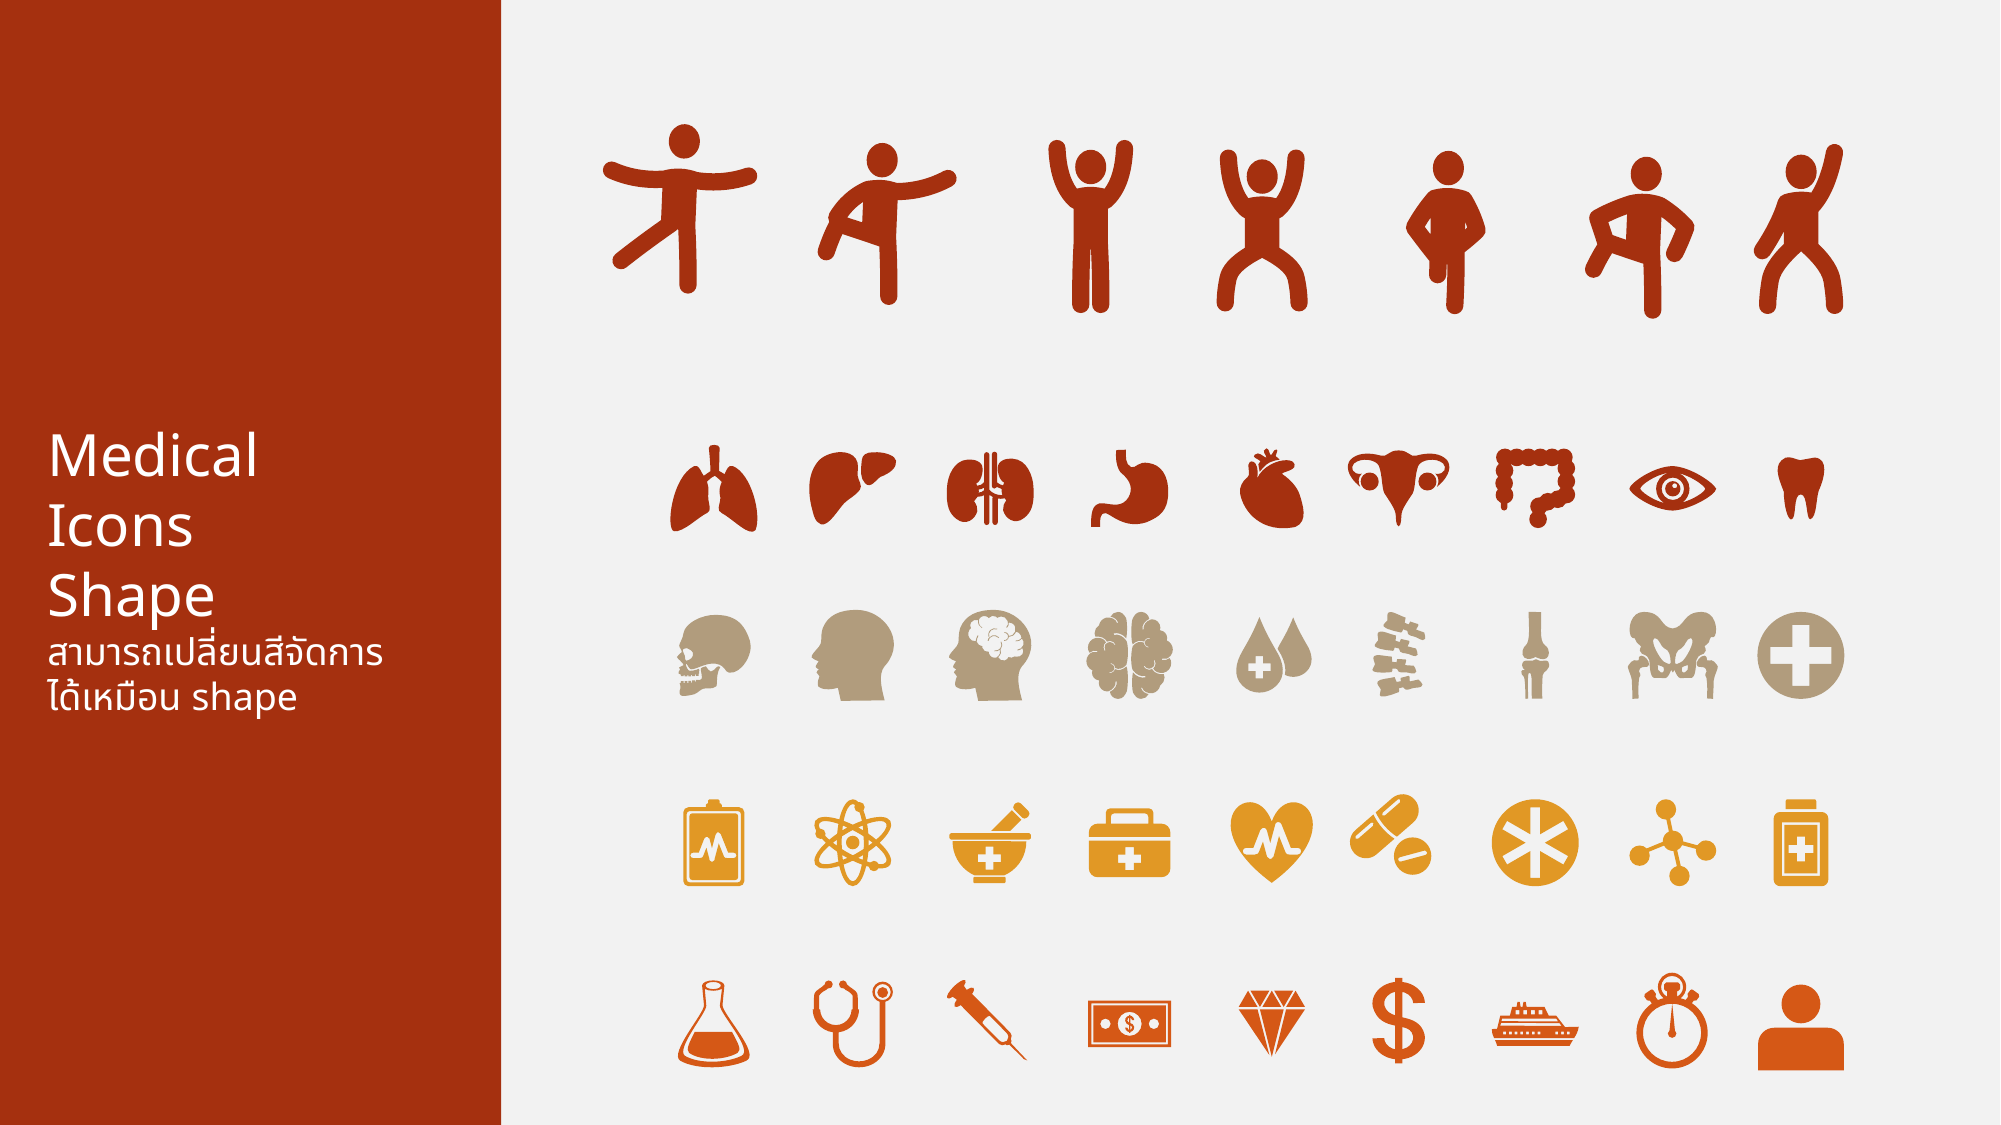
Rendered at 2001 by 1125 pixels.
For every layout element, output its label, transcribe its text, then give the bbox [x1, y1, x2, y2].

text_box [1780, 983, 1822, 1025]
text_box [1753, 144, 1843, 314]
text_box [817, 142, 956, 305]
text_box [1392, 836, 1433, 876]
text_box [945, 450, 1035, 527]
text_box [1490, 1000, 1580, 1048]
text_box [811, 979, 894, 1069]
text_box [1130, 610, 1174, 700]
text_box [811, 609, 894, 701]
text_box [1584, 156, 1695, 318]
text_box [675, 613, 752, 697]
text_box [1405, 150, 1486, 314]
text_box [1239, 447, 1305, 530]
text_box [1371, 611, 1426, 699]
text_box [1757, 1026, 1845, 1072]
text_box [1490, 798, 1580, 888]
text_box [1520, 610, 1551, 701]
text_box [1494, 447, 1577, 530]
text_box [1216, 149, 1307, 312]
text_box [945, 978, 1029, 1062]
text_box [676, 979, 751, 1069]
text_box [1229, 801, 1314, 885]
text_box [1776, 456, 1826, 521]
text_box [1628, 465, 1719, 512]
text_box [1235, 614, 1313, 694]
text_box [1635, 971, 1709, 1070]
text_box [1087, 839, 1172, 879]
text_box [947, 608, 1033, 702]
text_box [0, 0, 502, 1125]
text_box [1346, 449, 1451, 529]
text_box [1236, 988, 1307, 1058]
text_box Medical Icons Shape สามารถเปลี่ยนสีจัดการได้เหมือน shape [32, 410, 429, 726]
text_box [1089, 448, 1170, 529]
text_box [813, 798, 893, 888]
text_box [1087, 1000, 1172, 1048]
text_box [1087, 807, 1172, 838]
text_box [1048, 139, 1134, 313]
text_box [1371, 976, 1427, 1065]
text_box [948, 801, 1033, 885]
text_box [1348, 793, 1420, 860]
text_box [1772, 798, 1830, 888]
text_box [602, 124, 758, 294]
text_box [682, 798, 746, 888]
text_box [1628, 798, 1718, 888]
text_box [1085, 610, 1129, 700]
text_box [1756, 610, 1846, 700]
text_box [1626, 610, 1719, 700]
text_box [808, 451, 898, 526]
text_box [669, 443, 759, 533]
